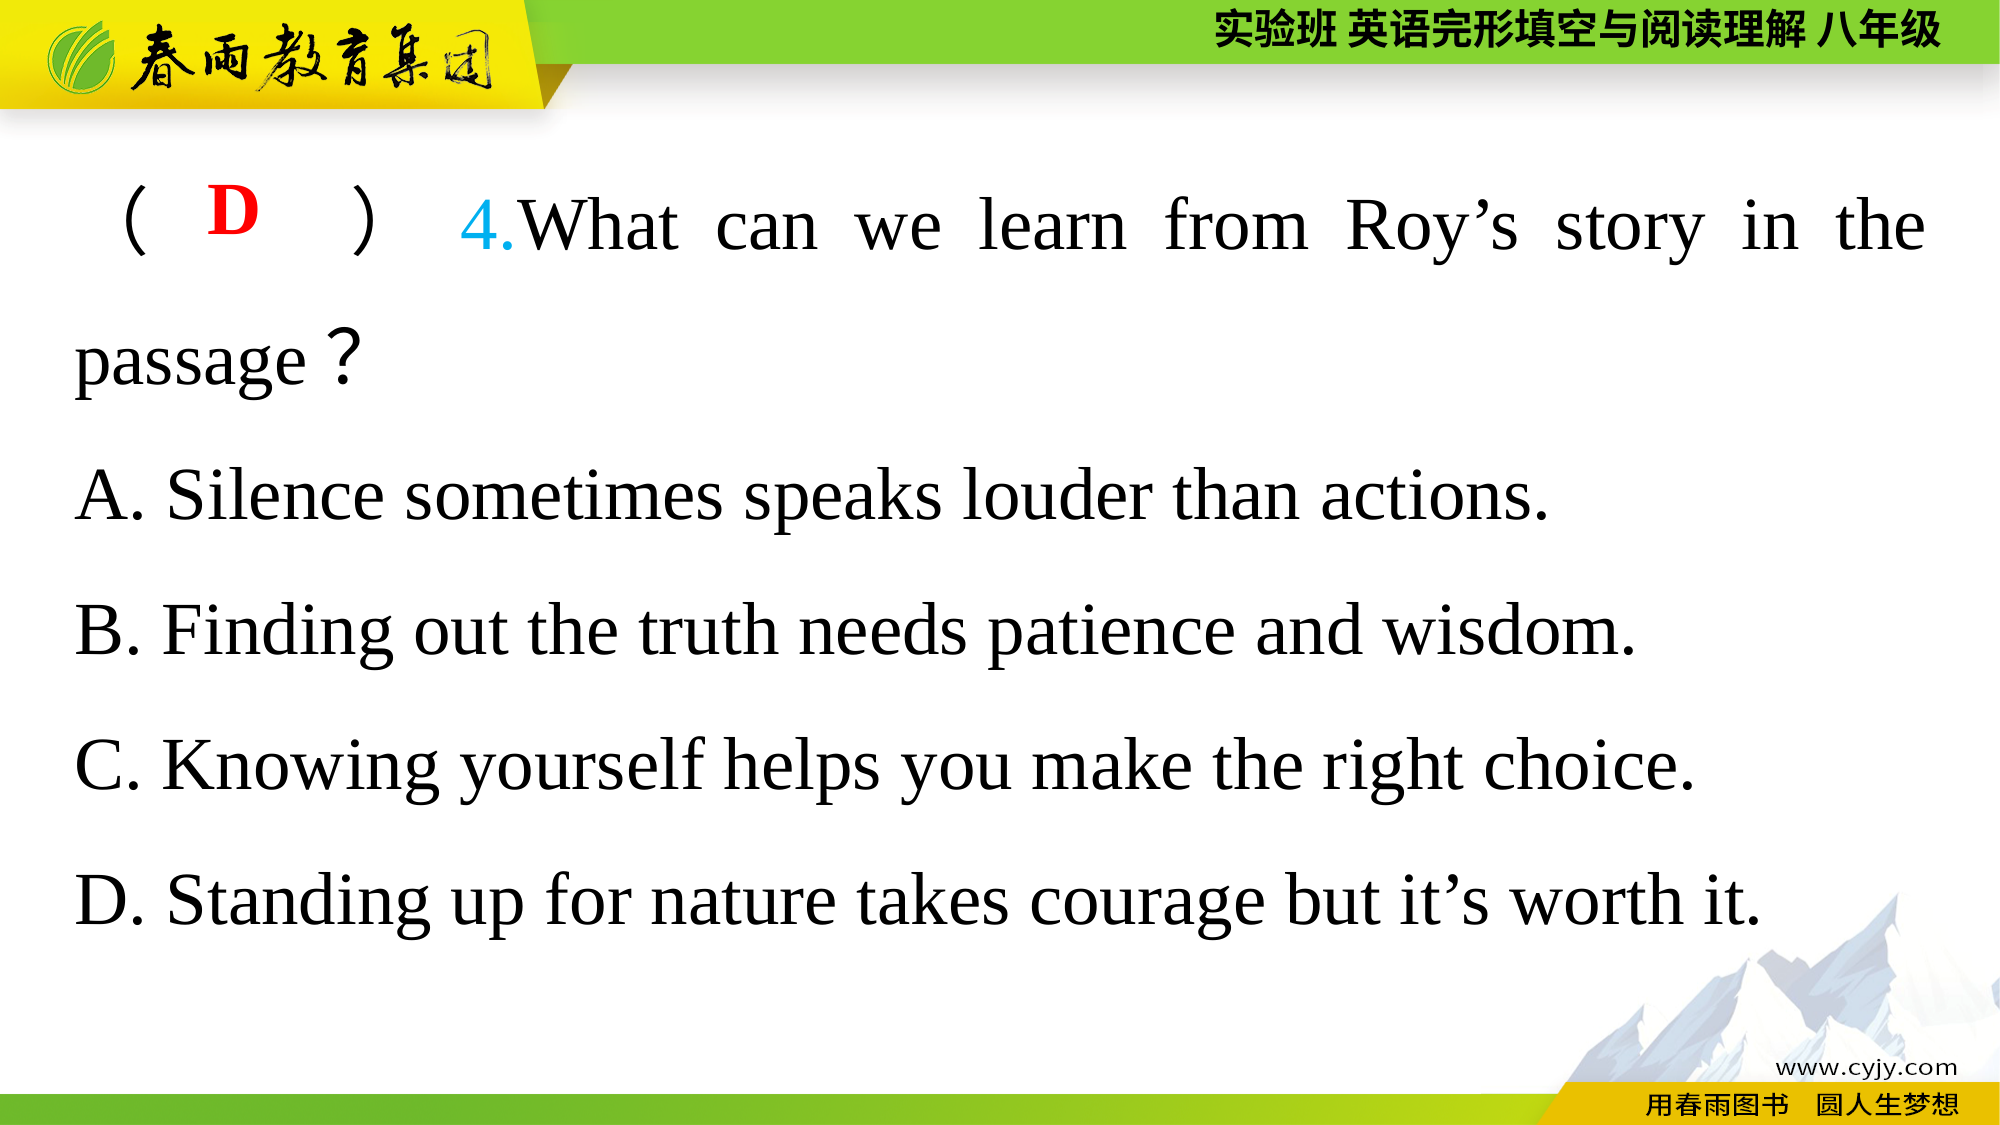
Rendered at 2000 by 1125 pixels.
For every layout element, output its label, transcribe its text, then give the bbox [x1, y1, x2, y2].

text_box D [192, 151, 277, 257]
picture [0, 0, 2000, 1125]
list （ ）4.What can we learn from Roy’s story in the passage？ A. Silence sometimes speaks louder than actions. B. Finding out the truth needs patience and wisdom. C. Knowing yourself helps you make the right choice. D. Standing up for nature takes courage but it’s worth it. [59, 122, 1944, 956]
